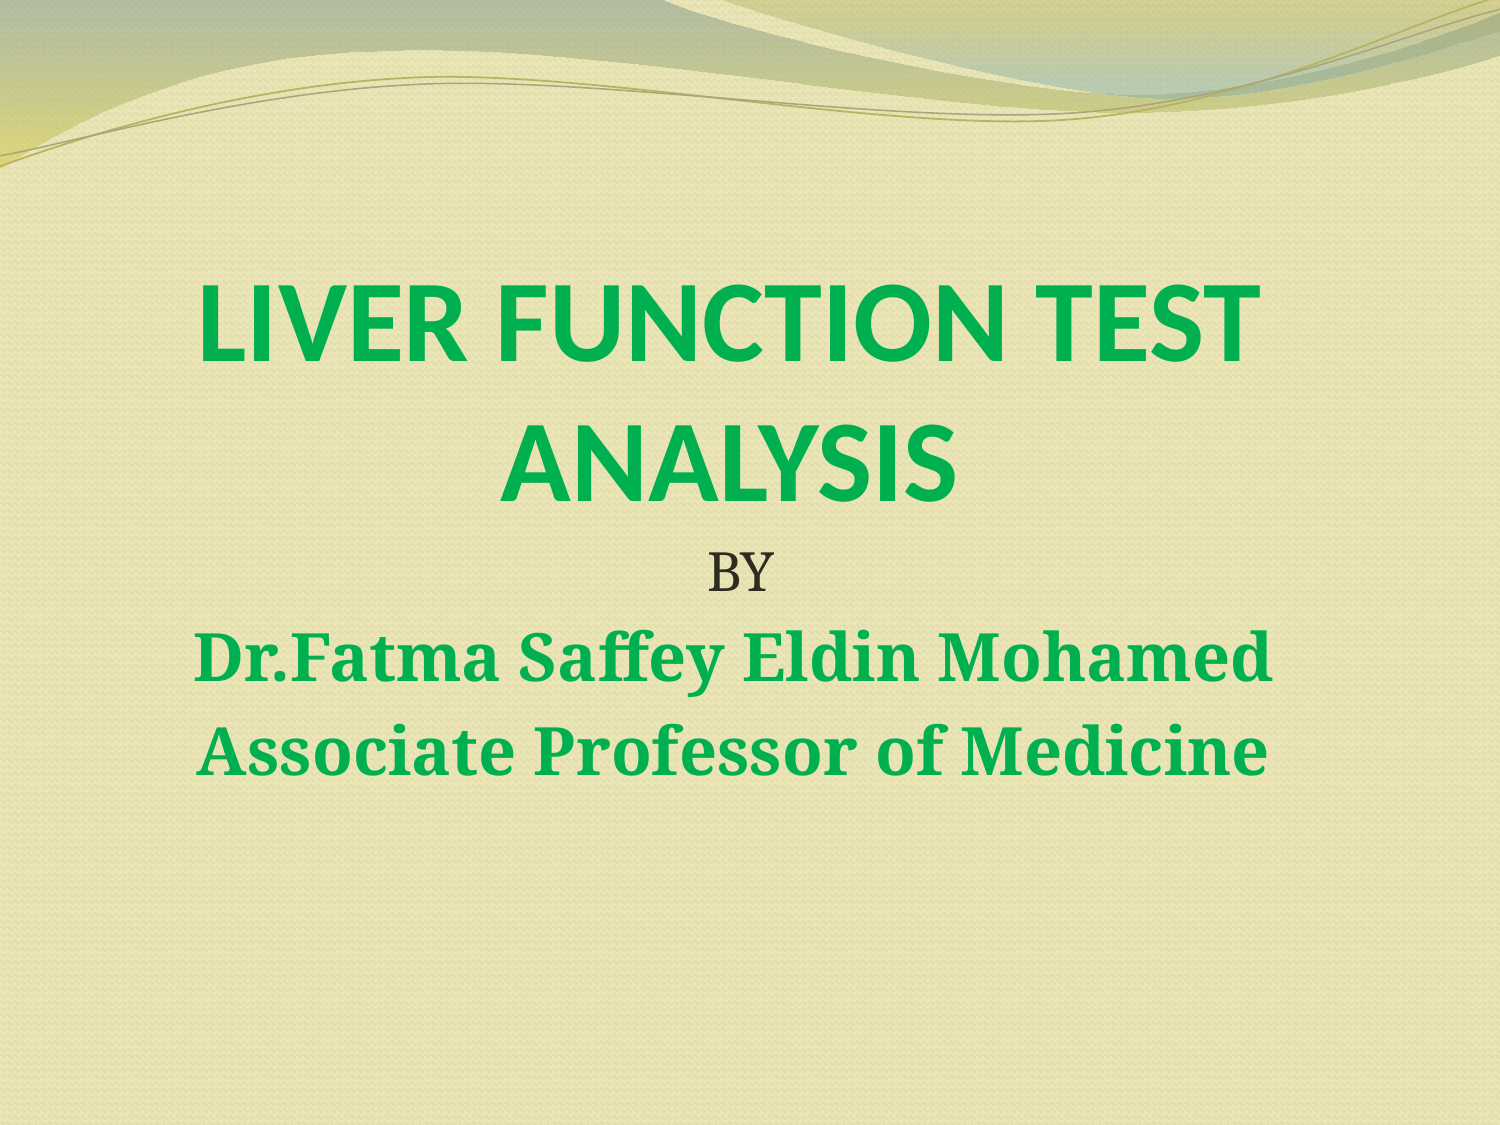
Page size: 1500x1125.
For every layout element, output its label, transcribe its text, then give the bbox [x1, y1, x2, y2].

subtitle BY Dr.Fatma Saffey Eldin Mohamed Associate Professor of Medicine [87, 529, 1376, 818]
title LIVER FUNCTION TEST ANALYSIS [87, 224, 1376, 525]
